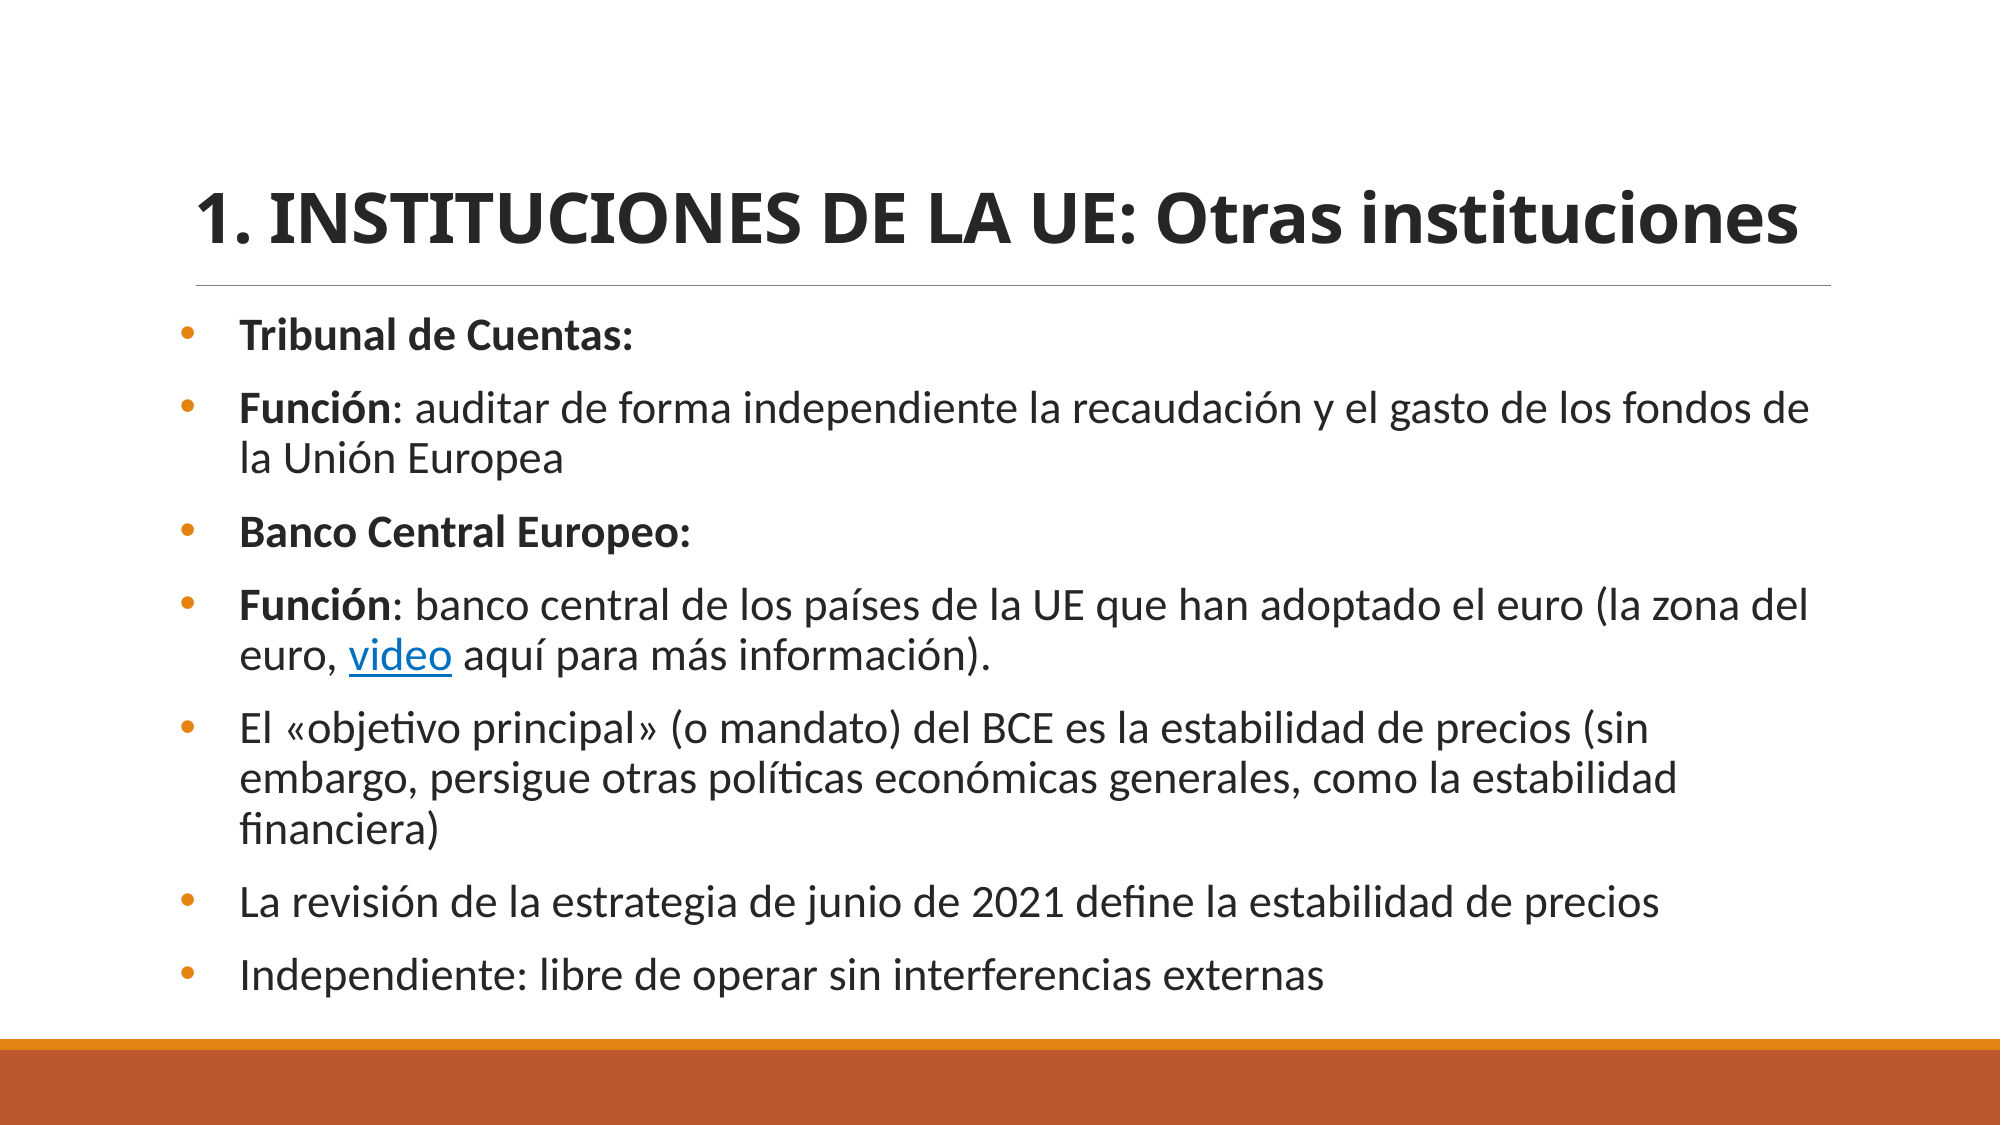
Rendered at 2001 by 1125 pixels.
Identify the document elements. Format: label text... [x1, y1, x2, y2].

text_box 1. INSTITUCIONES DE LA UE: Otras instituciones [179, 149, 1839, 265]
list Tribunal de Cuentas: Función: auditar de forma independiente la recaudación y el gasto de los fondos de la Unión Europea Banco Central Europeo: Función: banco central de los países de la UE que han adoptado el euro (la zona del euro, video aquí para más información). El «objetivo principal» (o mandato) del BCE es la estabilidad de precios (sin embargo, persigue otras políticas económicas generales, como la estabilidad financiera) La revisión de la estrategia de junio de 2021 define la estabilidad de precios Independiente: libre de operar sin interferencias externas [179, 302, 1830, 1012]
